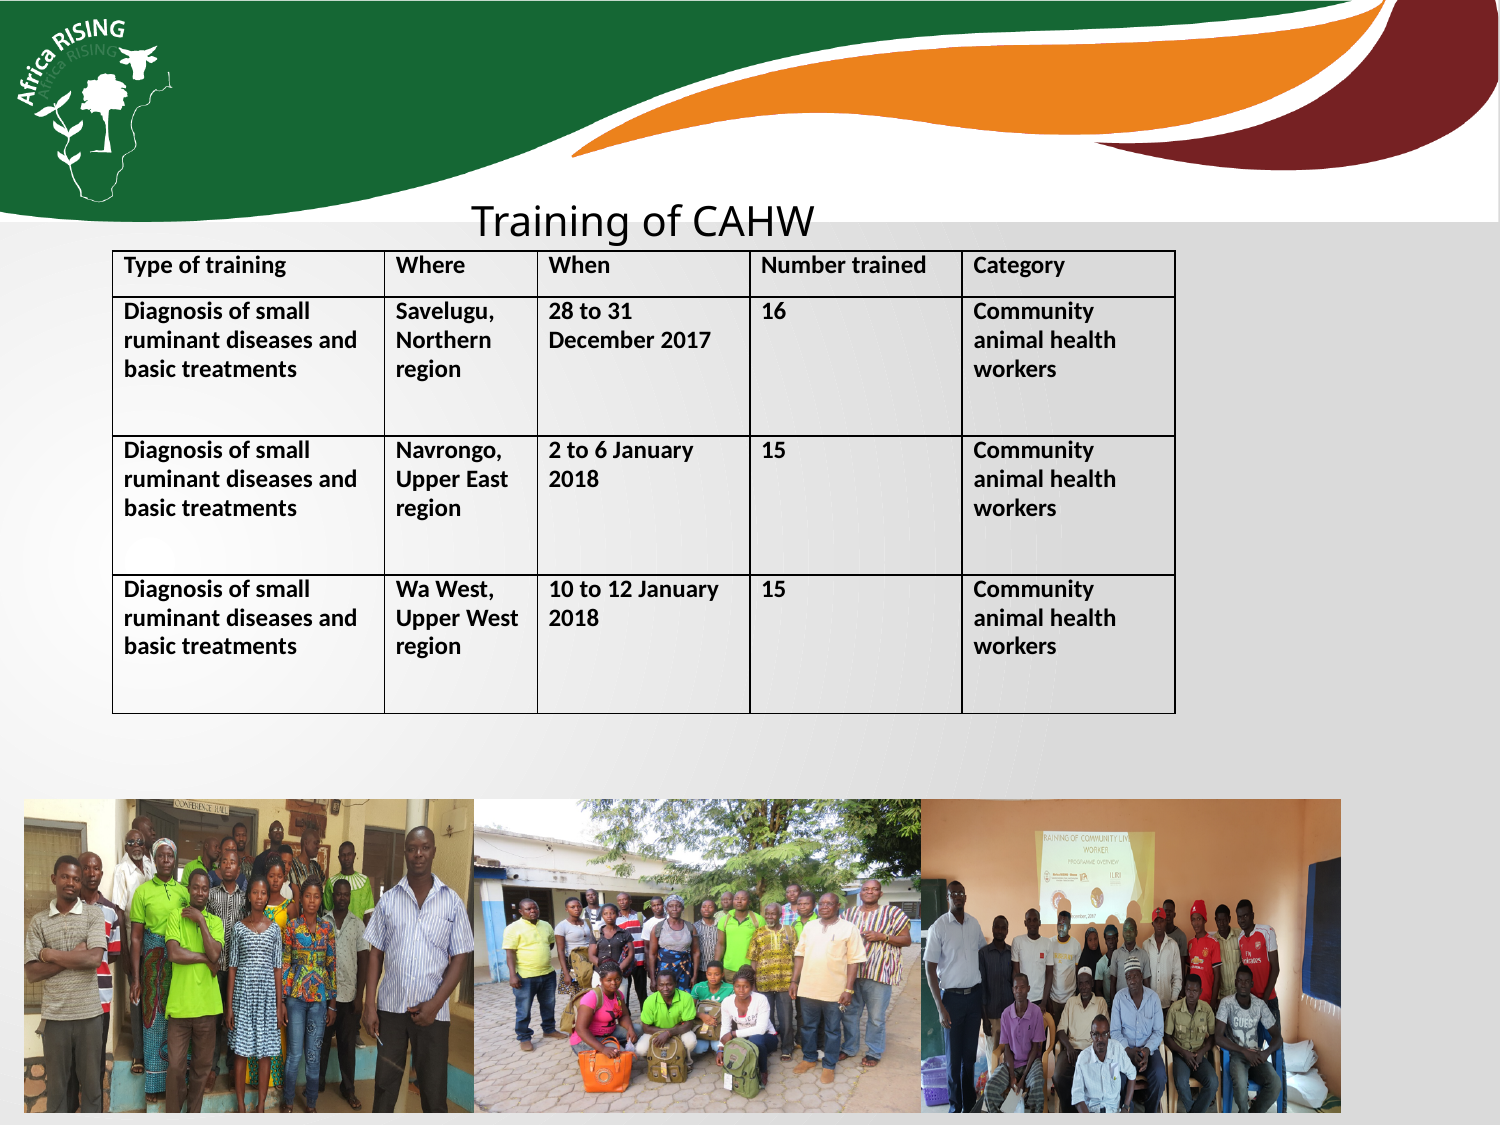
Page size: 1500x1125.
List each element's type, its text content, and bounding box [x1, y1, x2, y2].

table_cell Diagnosis of small ruminant diseases and basic treatments [113, 437, 384, 574]
picture [0, 0, 1499, 222]
table_cell Navrongo, Upper East region [385, 437, 537, 574]
table_cell Wa West, Upper West region [385, 576, 537, 612]
table_cell Community animal health workers [963, 576, 1174, 713]
table_cell Diagnosis of small ruminant diseases and basic treatments [113, 613, 384, 713]
list Training of CAHW [437, 187, 1113, 250]
table_header Where [385, 252, 537, 296]
table_cell Community animal health workers [963, 298, 1174, 435]
table_cell Diagnosis of small ruminant diseases and basic treatments [113, 576, 384, 612]
picture [24, 799, 1342, 1113]
table_header Category [963, 252, 1174, 296]
table_cell 15 [751, 437, 961, 574]
table_cell Wa West, Upper West region [385, 613, 537, 713]
table_header When [538, 252, 749, 296]
table_cell 15 [751, 576, 961, 713]
table_header Type of training [113, 252, 384, 296]
table_cell 2 to 6 January 2018 [538, 437, 749, 574]
table_cell 10 to 12 January 2018 [538, 576, 749, 612]
table_cell Community animal health workers [963, 437, 1174, 574]
table_header Number trained [751, 252, 961, 296]
table_cell Savelugu, Northern region [385, 298, 537, 435]
table_cell 28 to 31 December 2017 [538, 298, 749, 435]
table_cell 16 [751, 298, 961, 435]
table_cell Diagnosis of small ruminant diseases and basic treatments [113, 298, 384, 435]
table_cell 10 to 12 January 2018 [538, 613, 749, 713]
